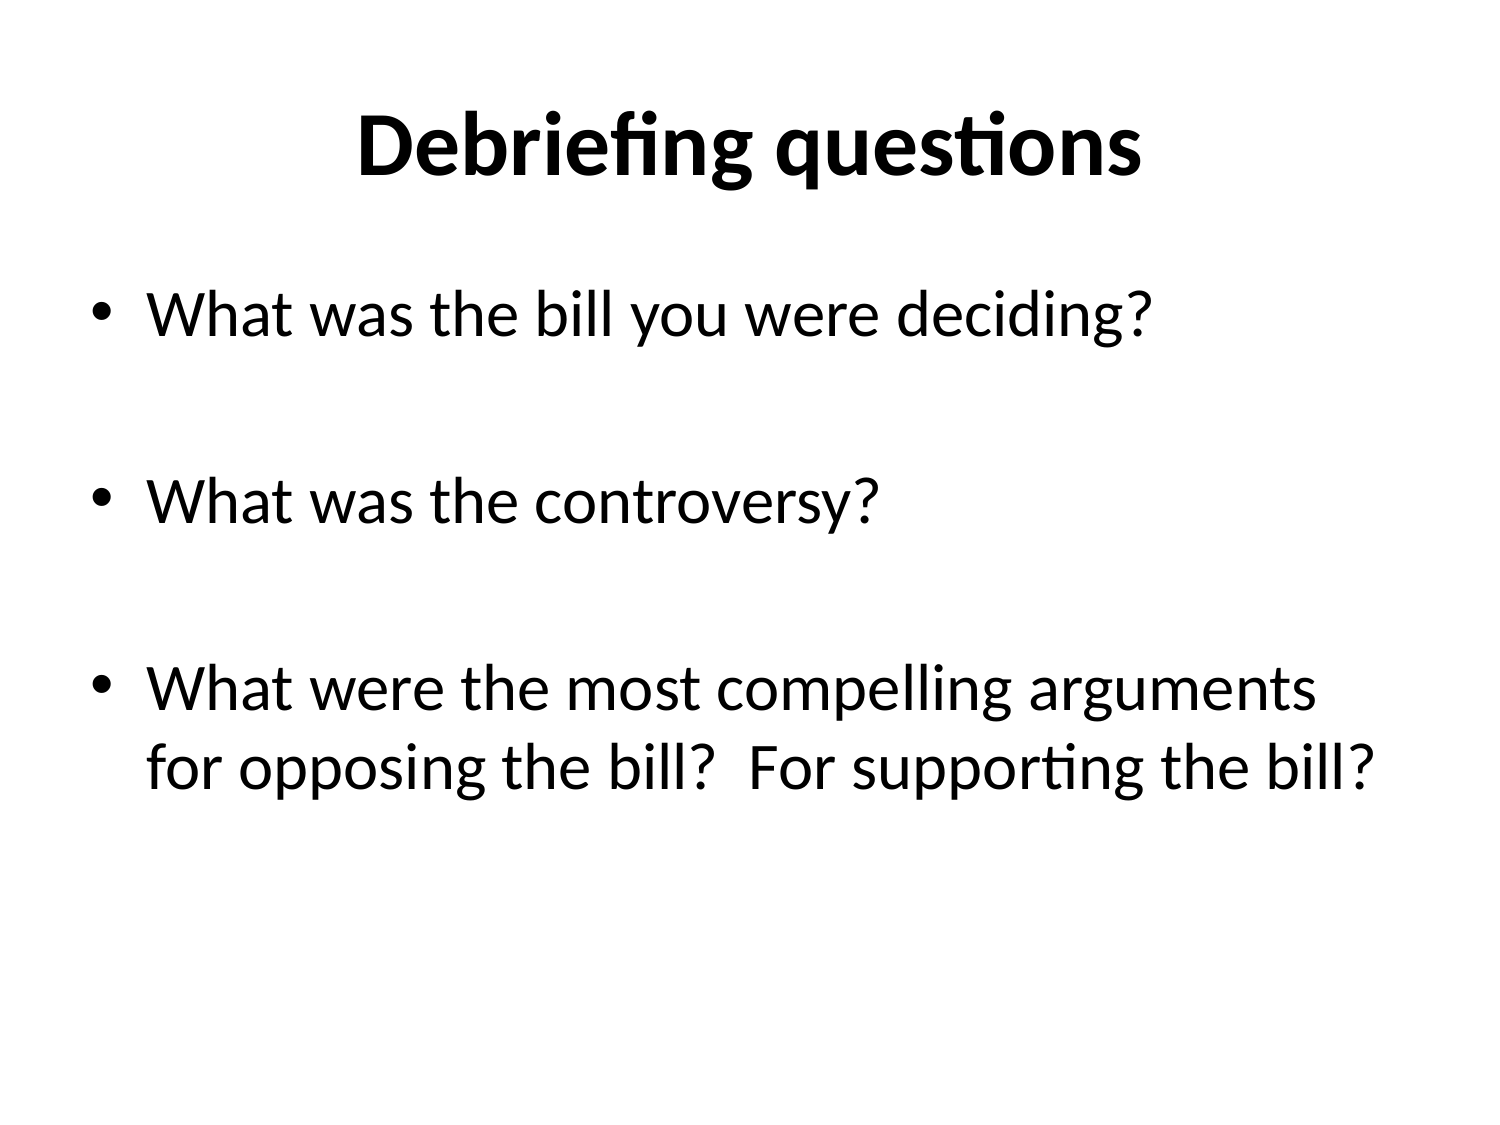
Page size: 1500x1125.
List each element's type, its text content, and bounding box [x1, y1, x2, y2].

title Debriefing questions [75, 45, 1425, 233]
list What was the bill you were deciding? What was the controversy? What were the most compelling arguments for opposing the bill? For supporting the bill? [75, 262, 1425, 1005]
